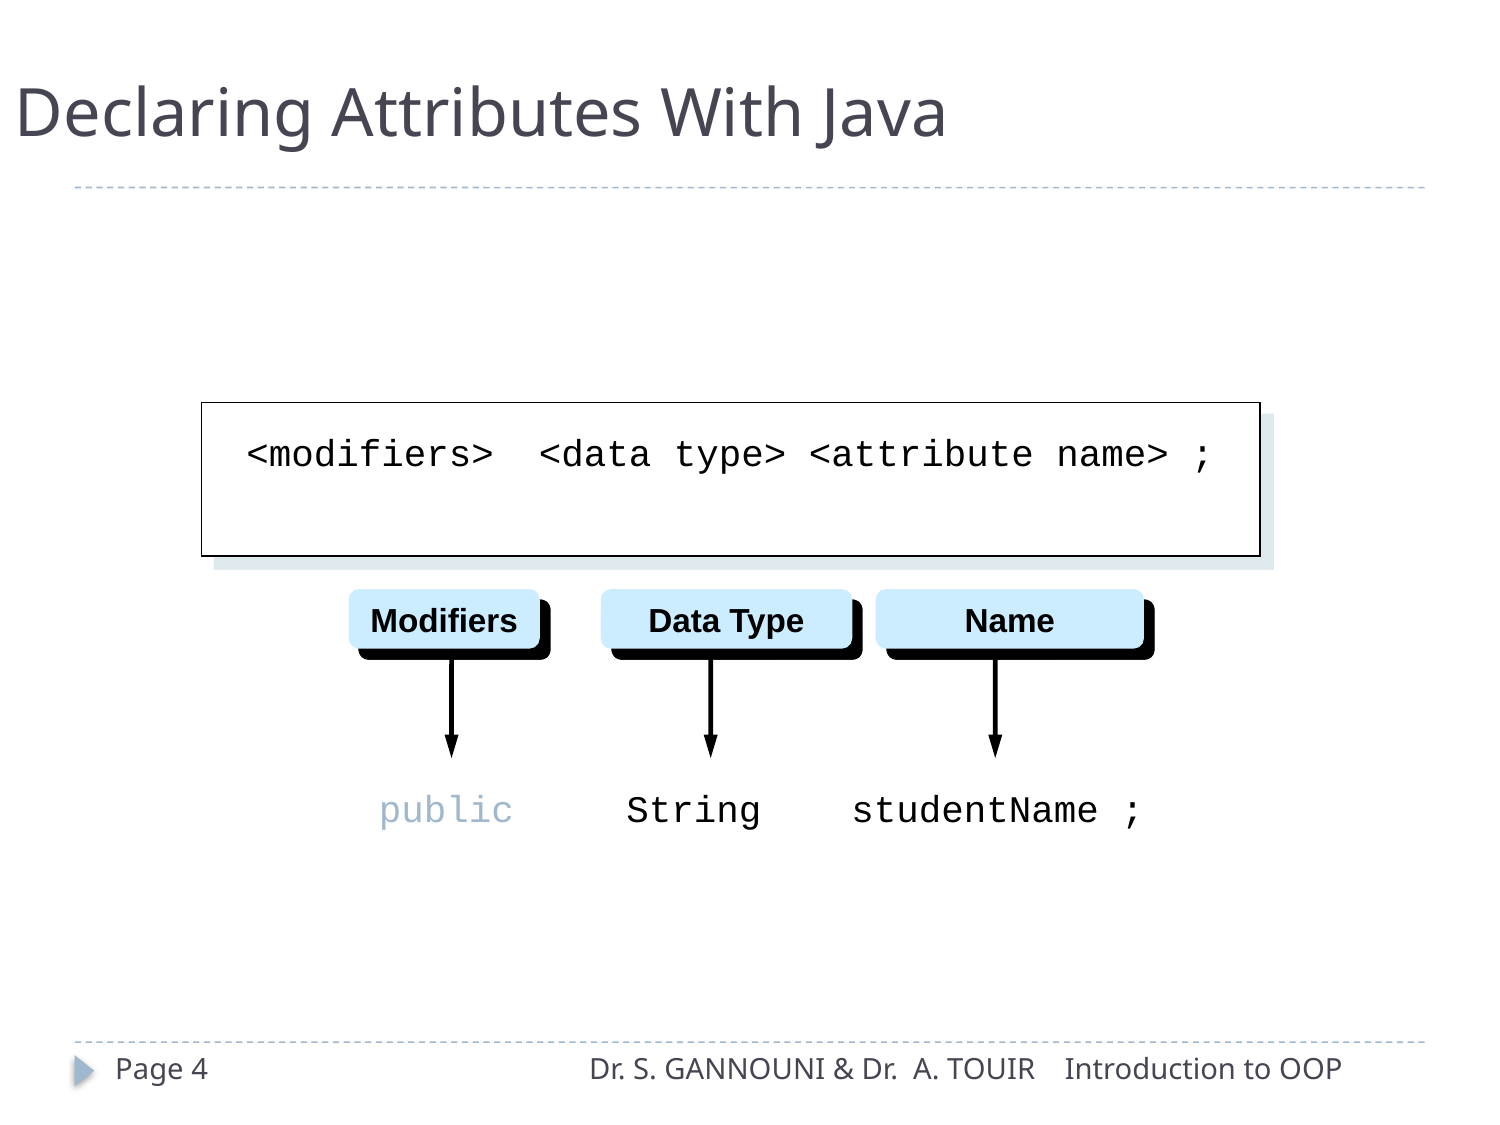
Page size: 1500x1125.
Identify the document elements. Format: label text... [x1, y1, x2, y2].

text_box Modifiers [349, 589, 539, 648]
text_box [445, 659, 458, 759]
text_box public String studentName ; [289, 777, 1214, 837]
text_box Name [876, 589, 1144, 648]
text_box Data Type [601, 589, 852, 648]
slide_number Introduction to OOP [1051, 1042, 1426, 1103]
slide_number Page 4 [100, 1042, 426, 1103]
text_box [989, 659, 1002, 759]
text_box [201, 402, 1288, 557]
text_box [704, 659, 717, 759]
title Declaring Attributes With Java [0, 58, 1500, 157]
footer Dr. S. GANNOUNI & Dr. A. TOUIR [475, 1042, 1051, 1103]
